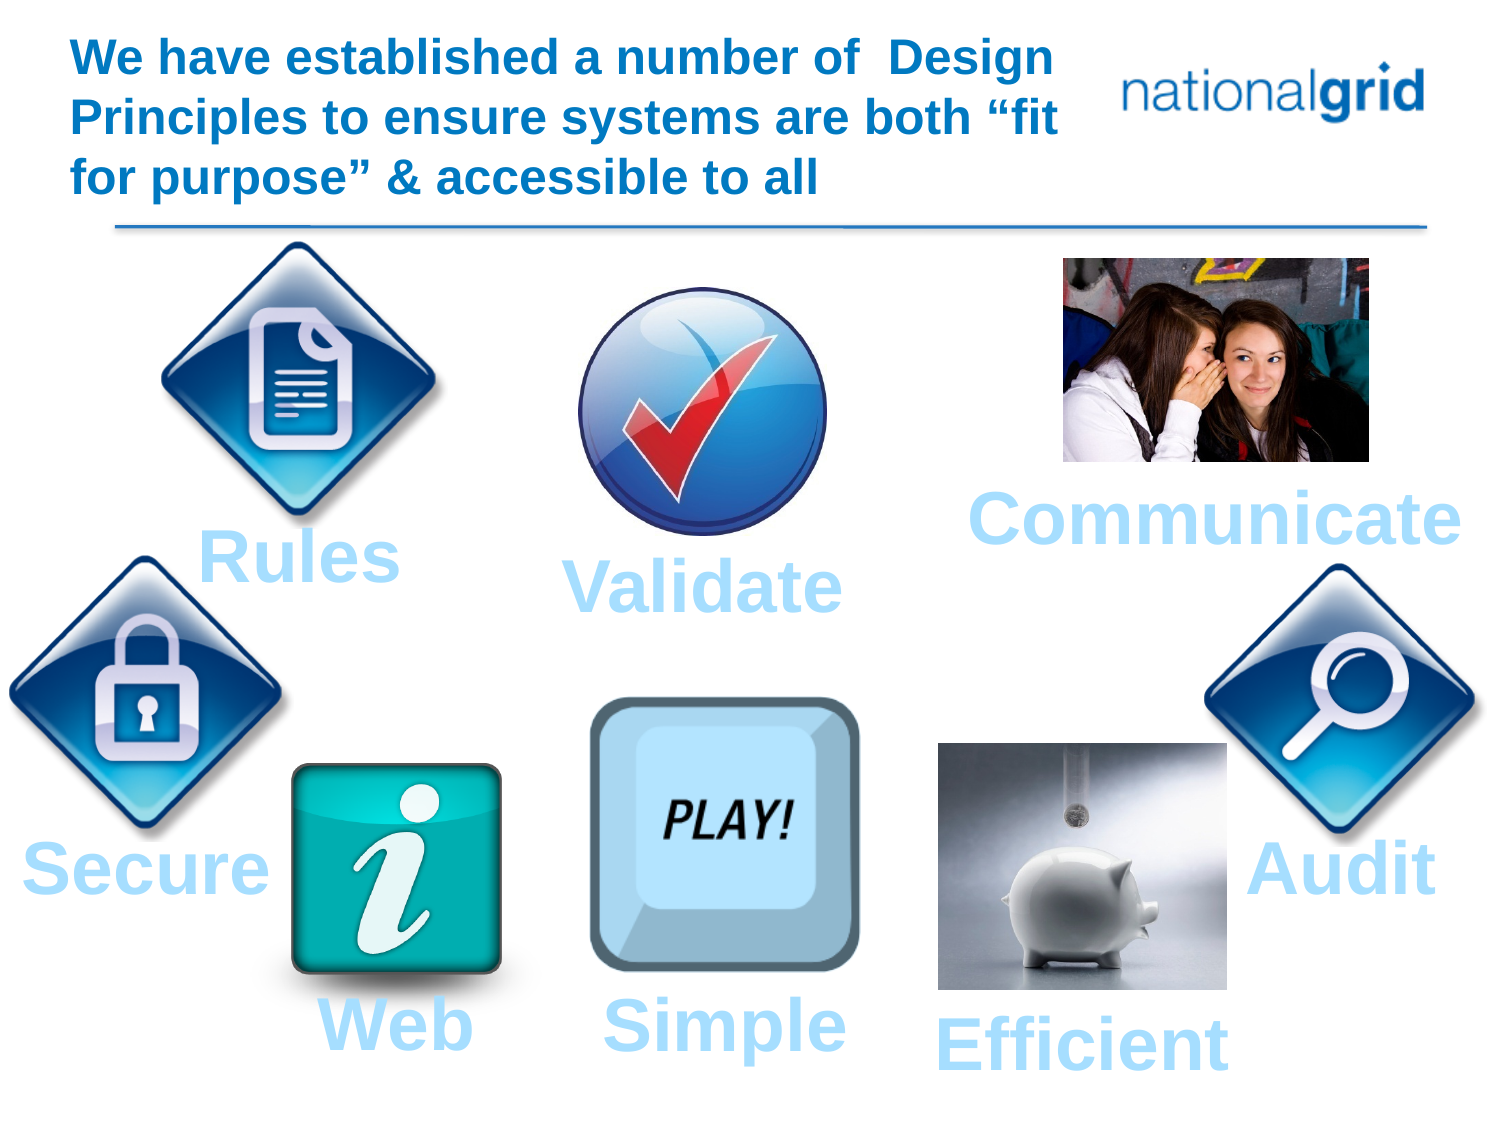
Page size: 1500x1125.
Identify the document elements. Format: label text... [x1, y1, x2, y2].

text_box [950, 258, 1482, 569]
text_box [917, 743, 1248, 1095]
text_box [585, 696, 865, 1076]
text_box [544, 287, 862, 637]
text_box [1195, 555, 1487, 919]
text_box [0, 547, 295, 919]
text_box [152, 233, 448, 607]
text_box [250, 763, 543, 1074]
picture [1091, 43, 1449, 173]
title We have established a number of Design Principles to ensure systems are both “fit for purpose” & accessible to all [54, 15, 1082, 213]
